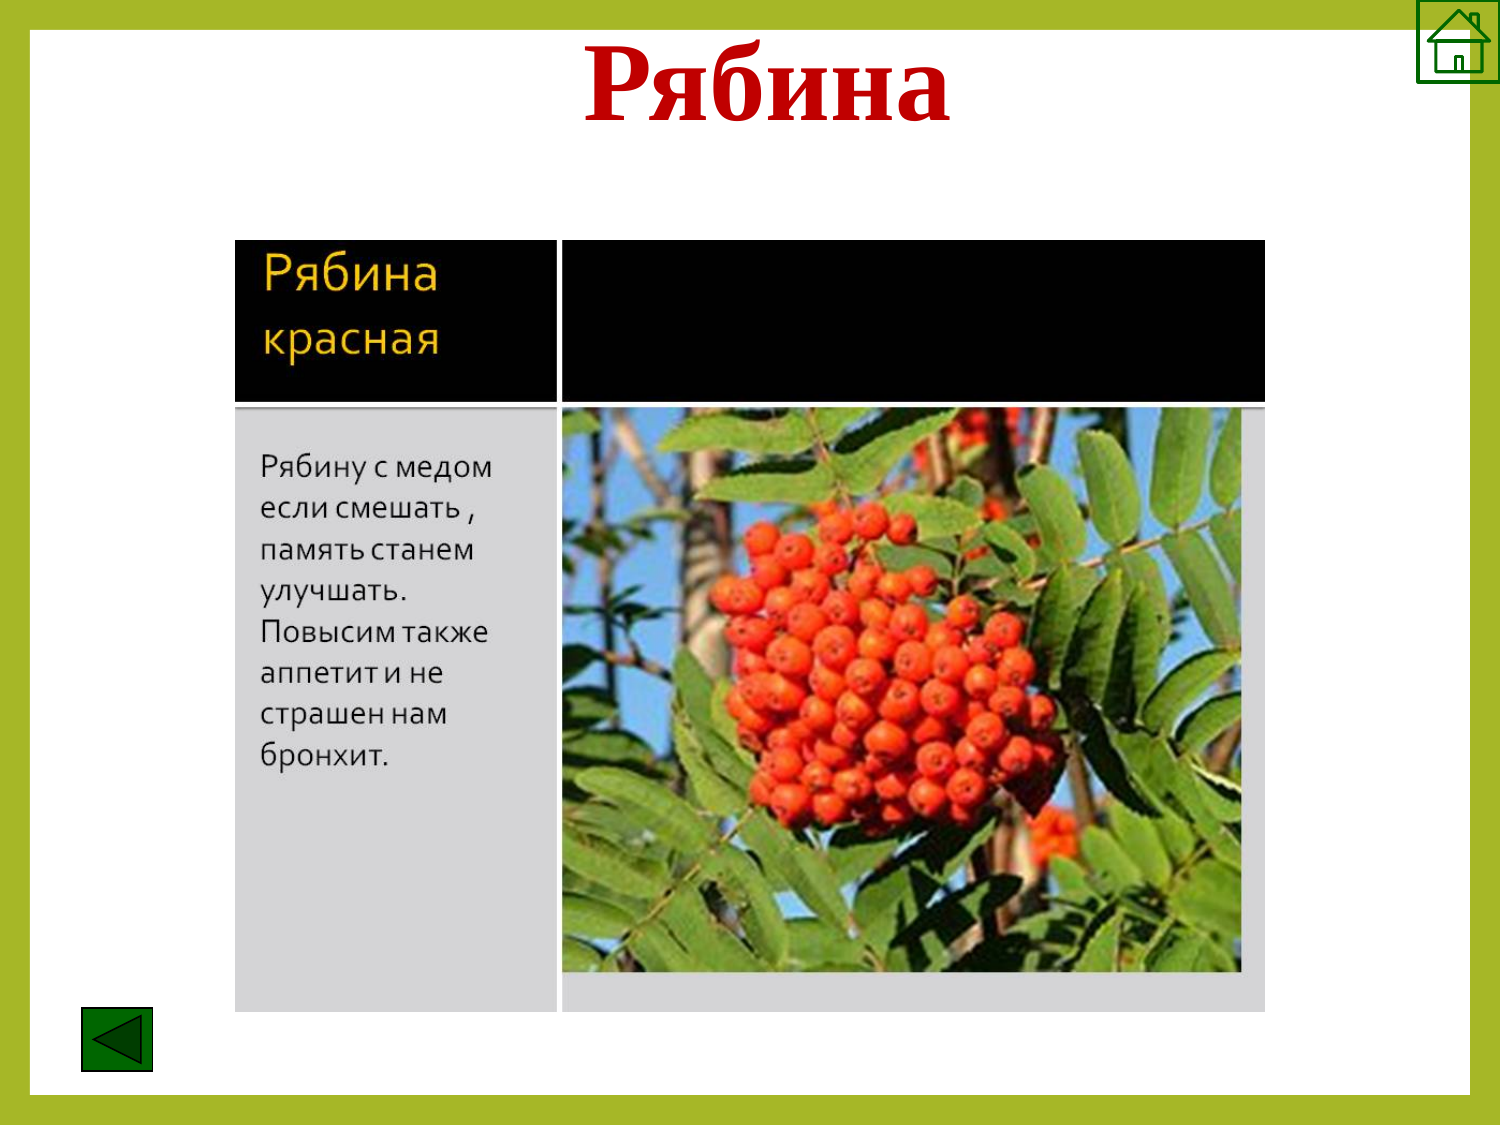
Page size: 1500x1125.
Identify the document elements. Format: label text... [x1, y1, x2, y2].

picture [235, 240, 1265, 1012]
text_box [82, 1007, 153, 1072]
text_box Рябина [468, 0, 1067, 150]
text_box [1416, 0, 1500, 84]
